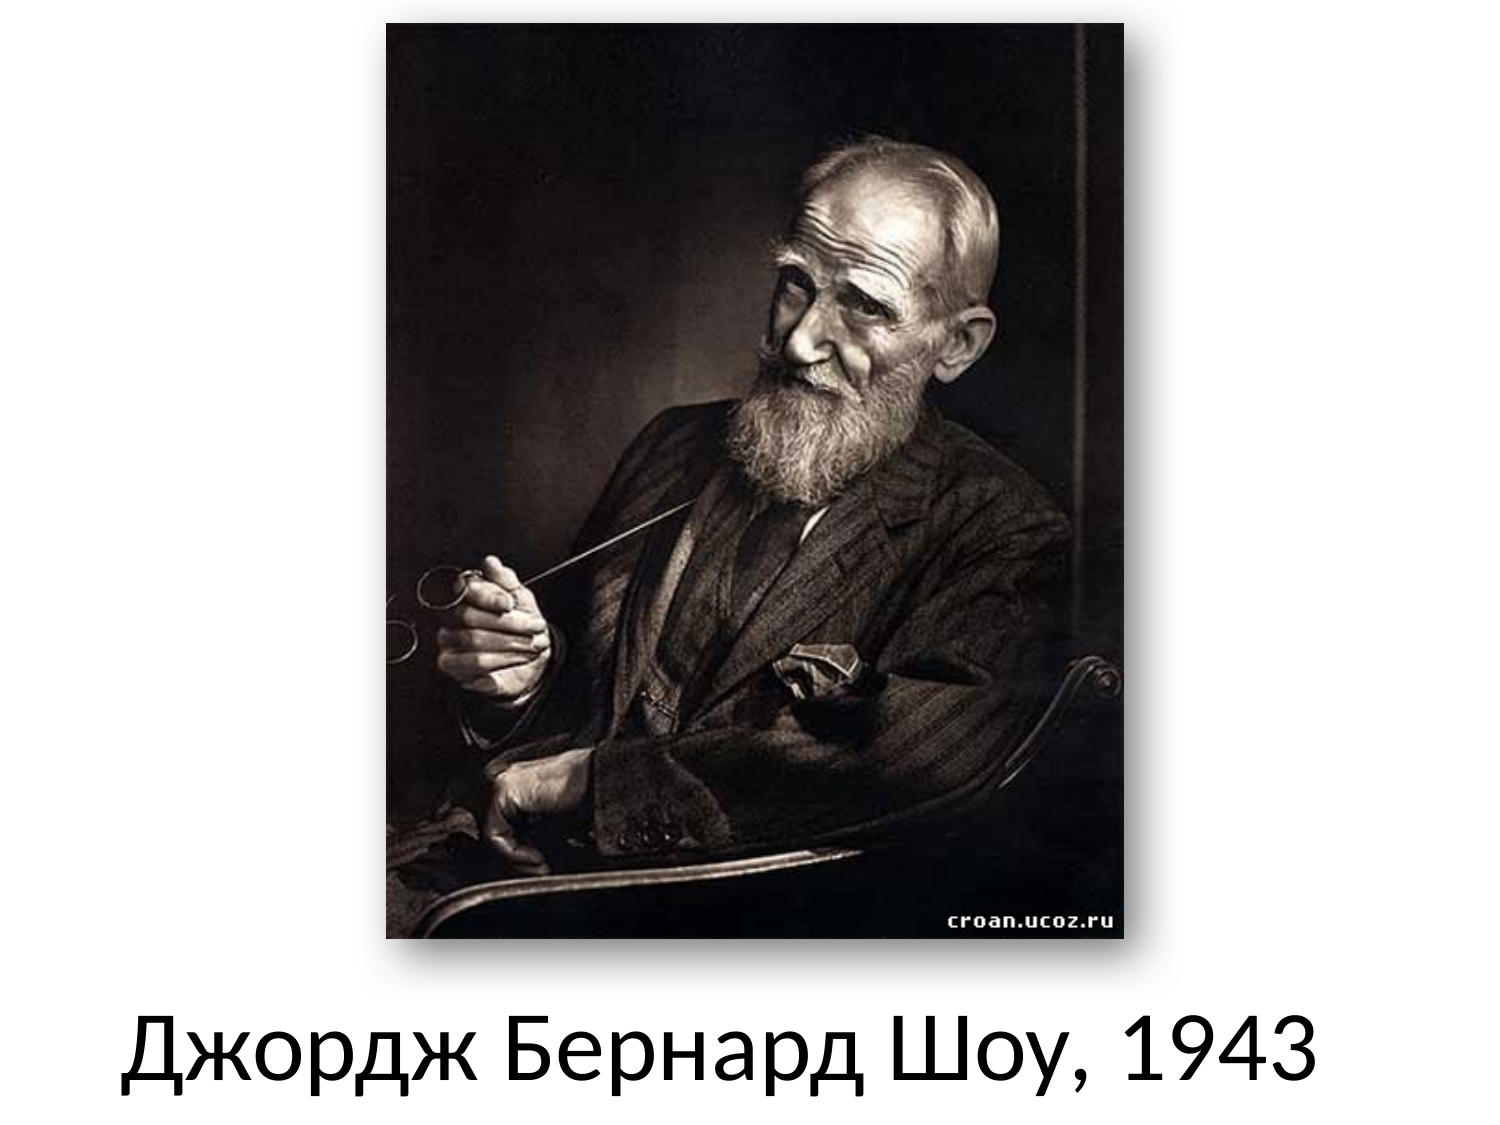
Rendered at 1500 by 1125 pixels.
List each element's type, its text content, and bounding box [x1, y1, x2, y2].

text_box Джордж Бернард Шоу, 1943 [105, 973, 1348, 1125]
picture [386, 23, 1124, 940]
